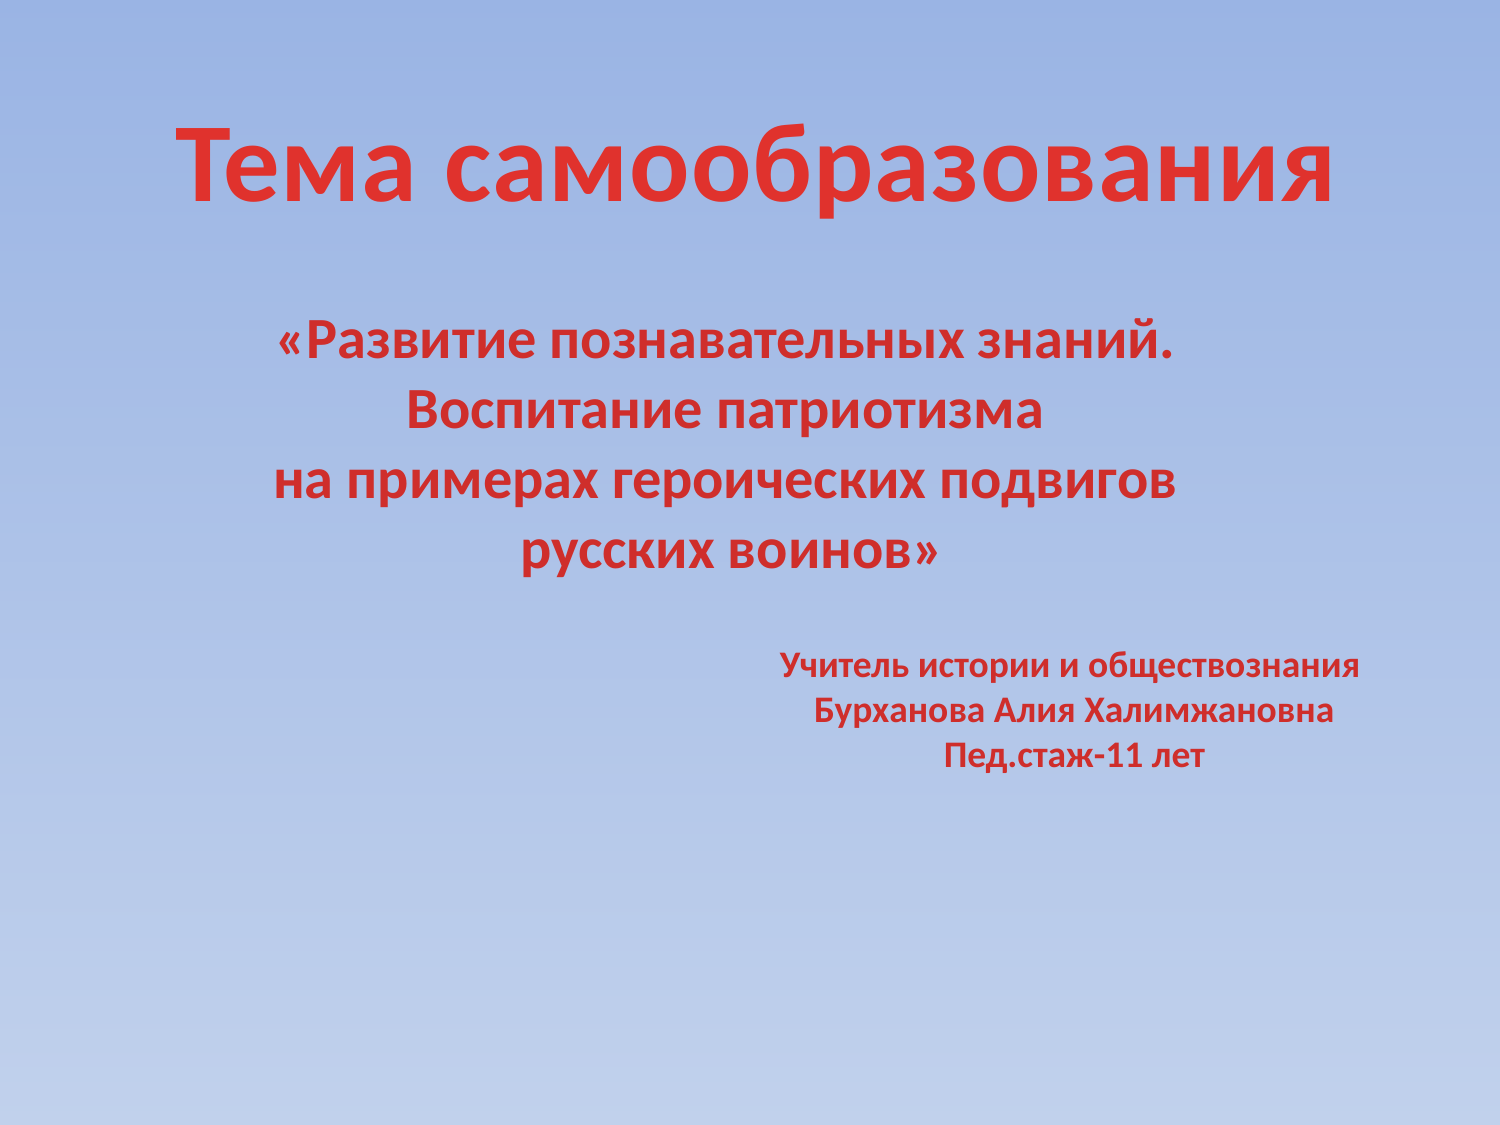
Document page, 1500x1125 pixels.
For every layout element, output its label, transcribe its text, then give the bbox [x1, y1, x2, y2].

text_box Тема самообразования [160, 81, 1354, 232]
text_box «Развитие познавательных знаний. Воспитание патриотизма на примерах героических подвигов русских воинов» [258, 292, 1206, 588]
text_box Учитель истории и обществознания Бурханова Алия Халимжановна Пед.стаж-11 лет [764, 632, 1385, 783]
